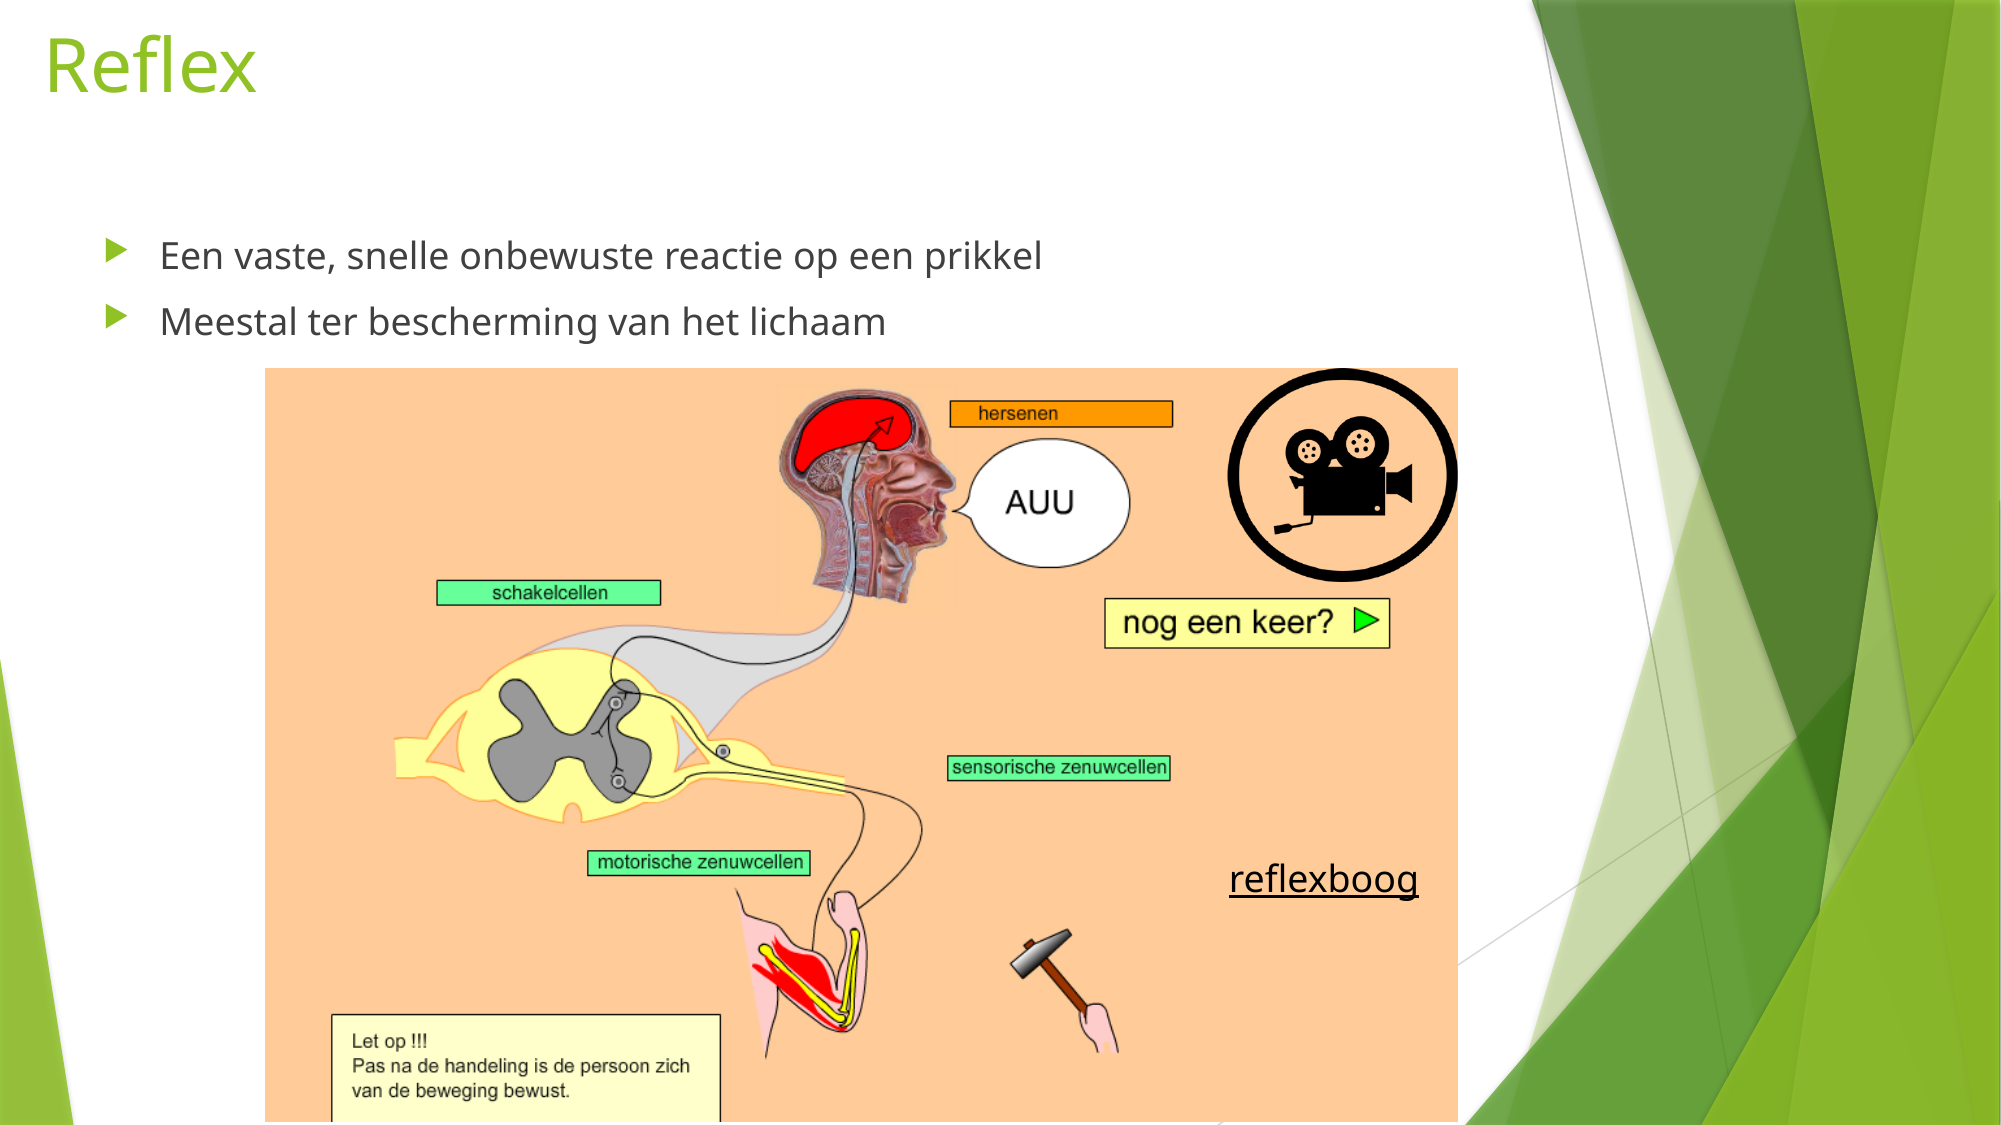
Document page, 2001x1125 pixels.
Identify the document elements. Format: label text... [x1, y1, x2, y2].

text_box reflexboog [1461, 847, 1600, 907]
picture [264, 368, 1459, 1123]
title Reflex [29, 10, 1440, 228]
list Een vaste, snelle onbewuste reactie op een prikkel Meestal ter bescherming van het lichaam [88, 224, 1499, 513]
